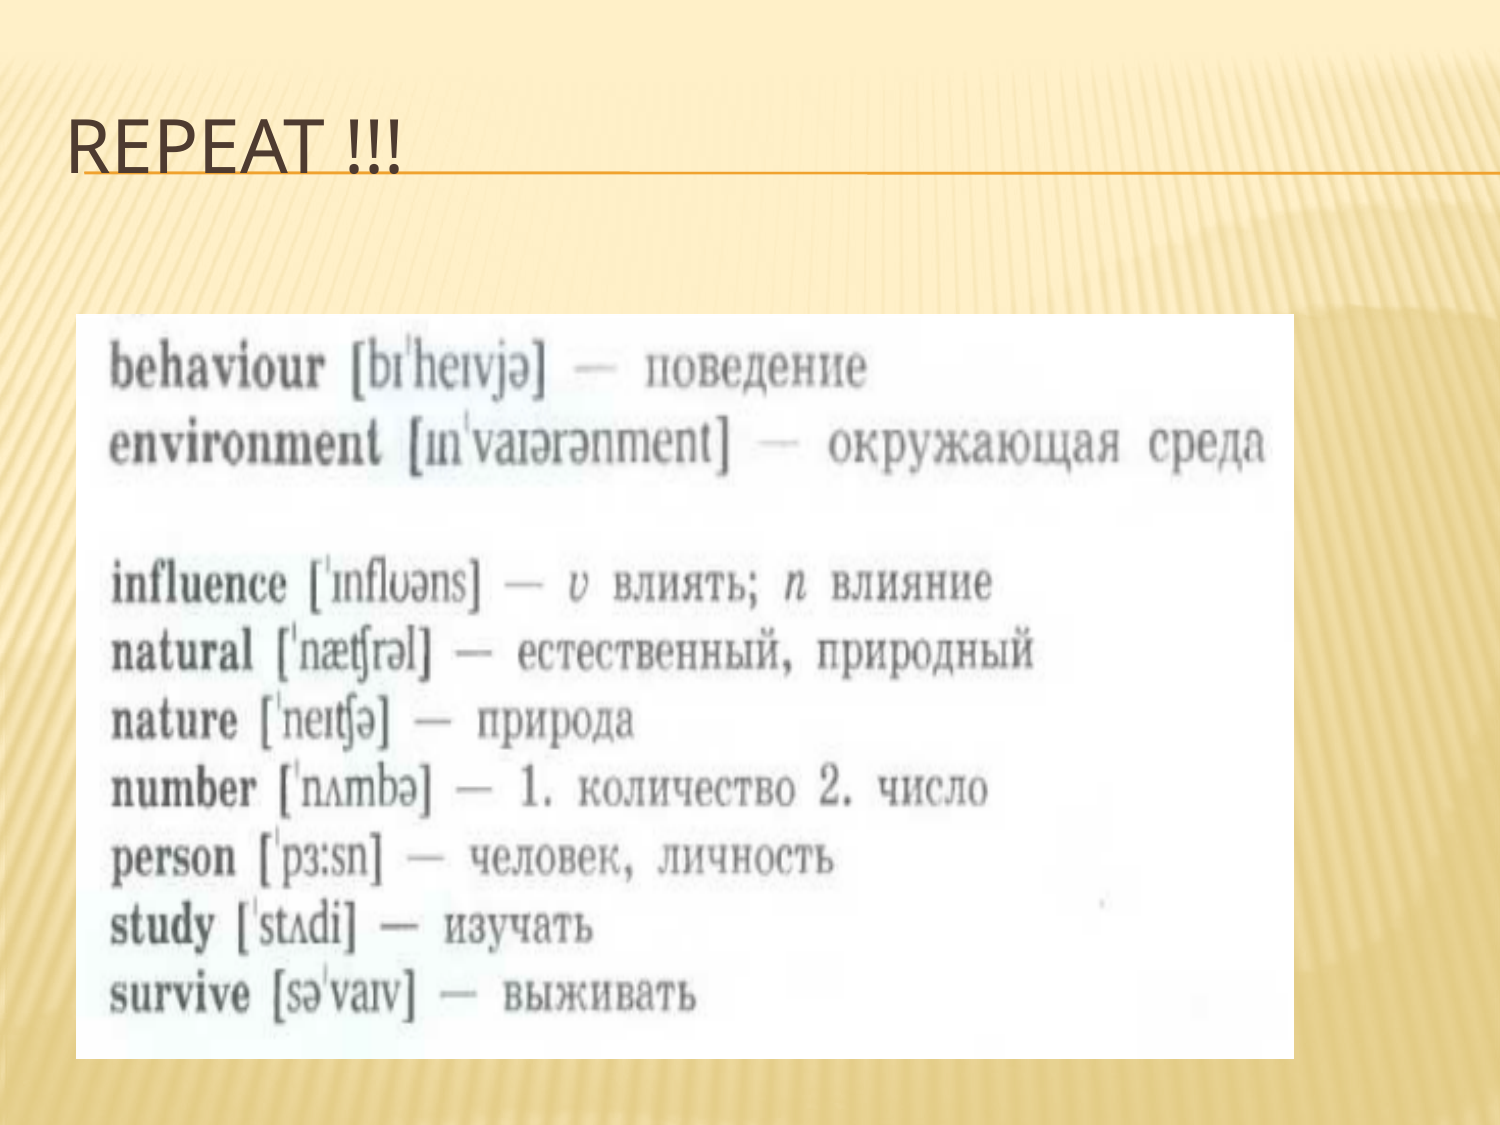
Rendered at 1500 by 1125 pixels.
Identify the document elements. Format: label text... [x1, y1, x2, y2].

picture [76, 526, 1294, 1059]
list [76, 314, 1294, 526]
title Repeat !!! [50, 75, 1475, 213]
